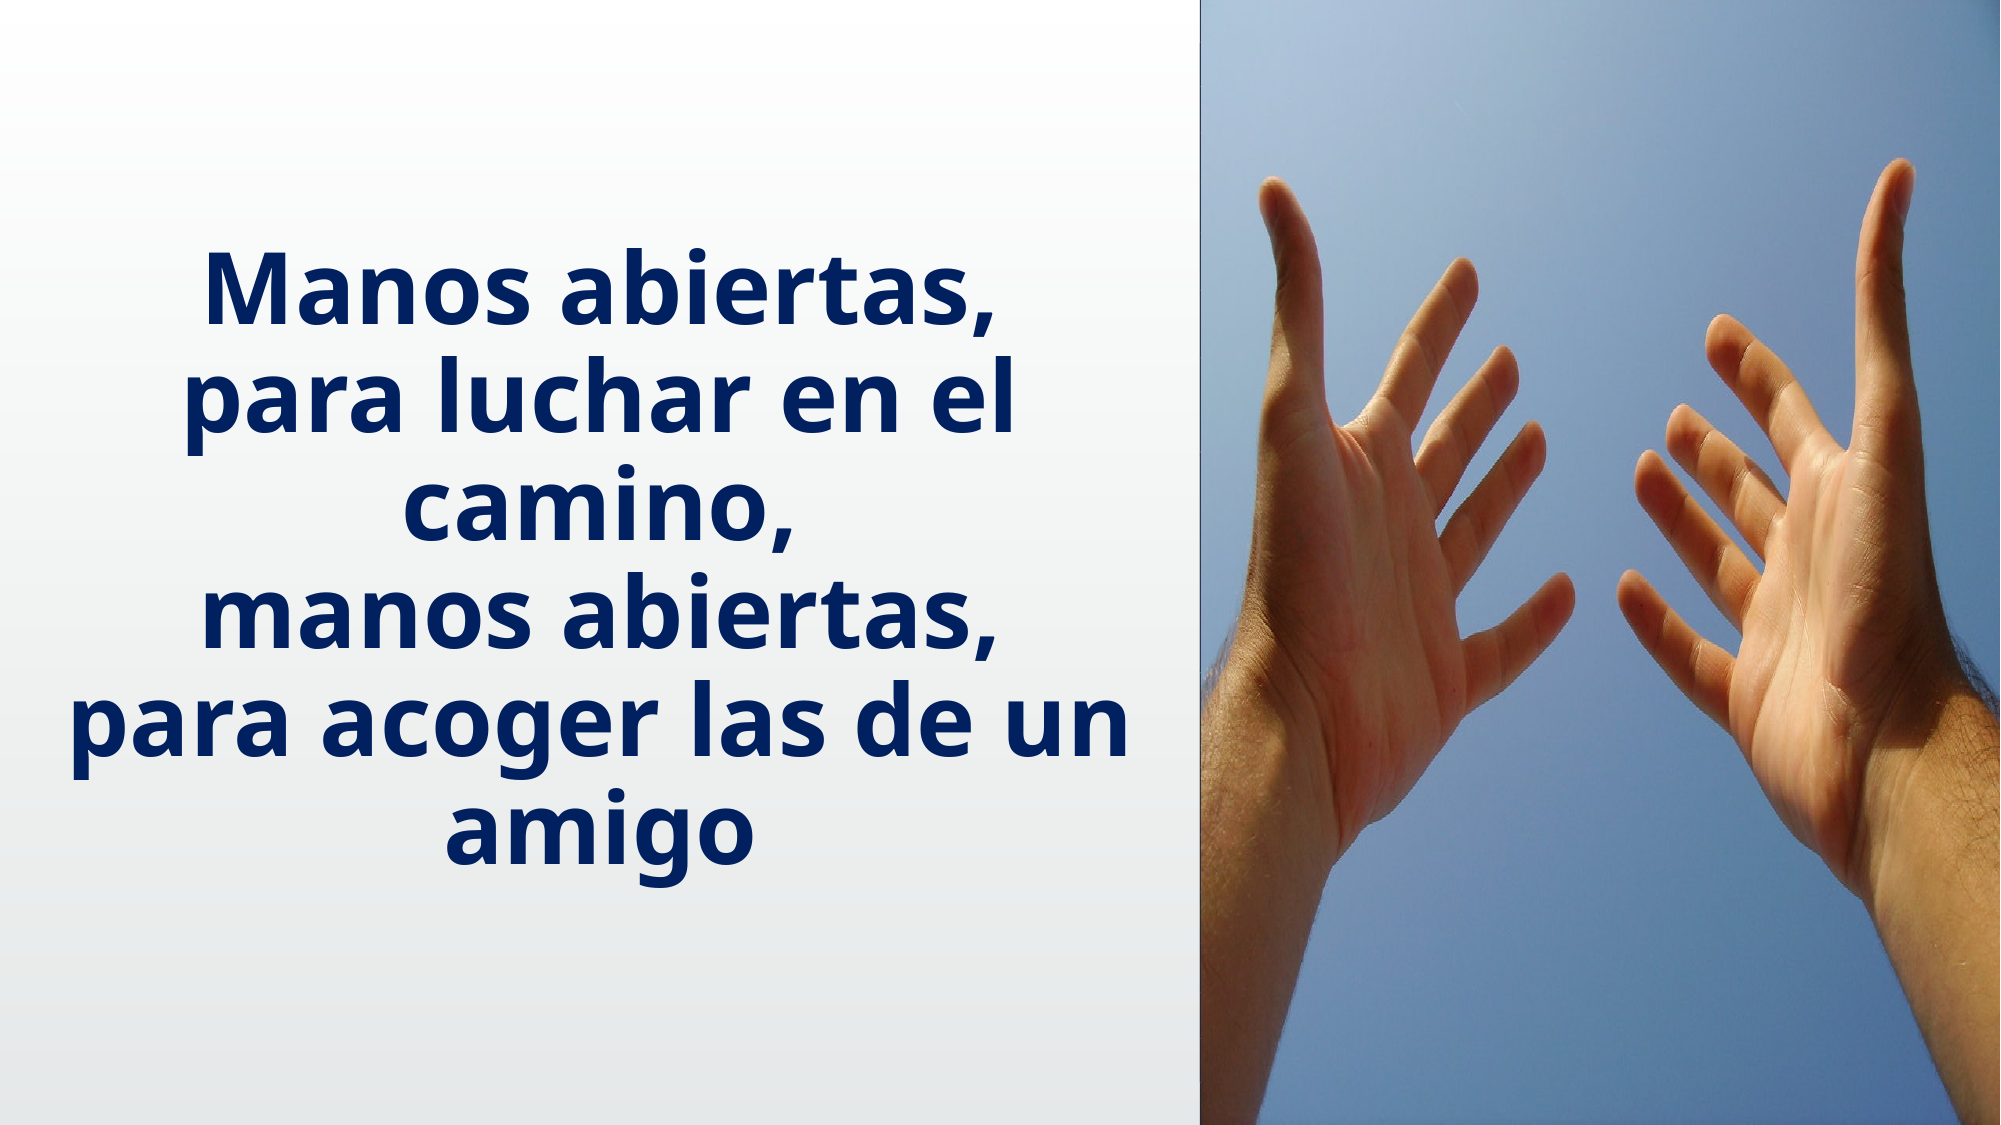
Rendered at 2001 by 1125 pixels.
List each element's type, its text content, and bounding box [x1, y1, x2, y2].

title Manos abiertas, para luchar en el camino, manos abiertas, para acoger las de un amigo [0, 0, 1200, 1125]
picture [1200, 0, 2000, 1125]
